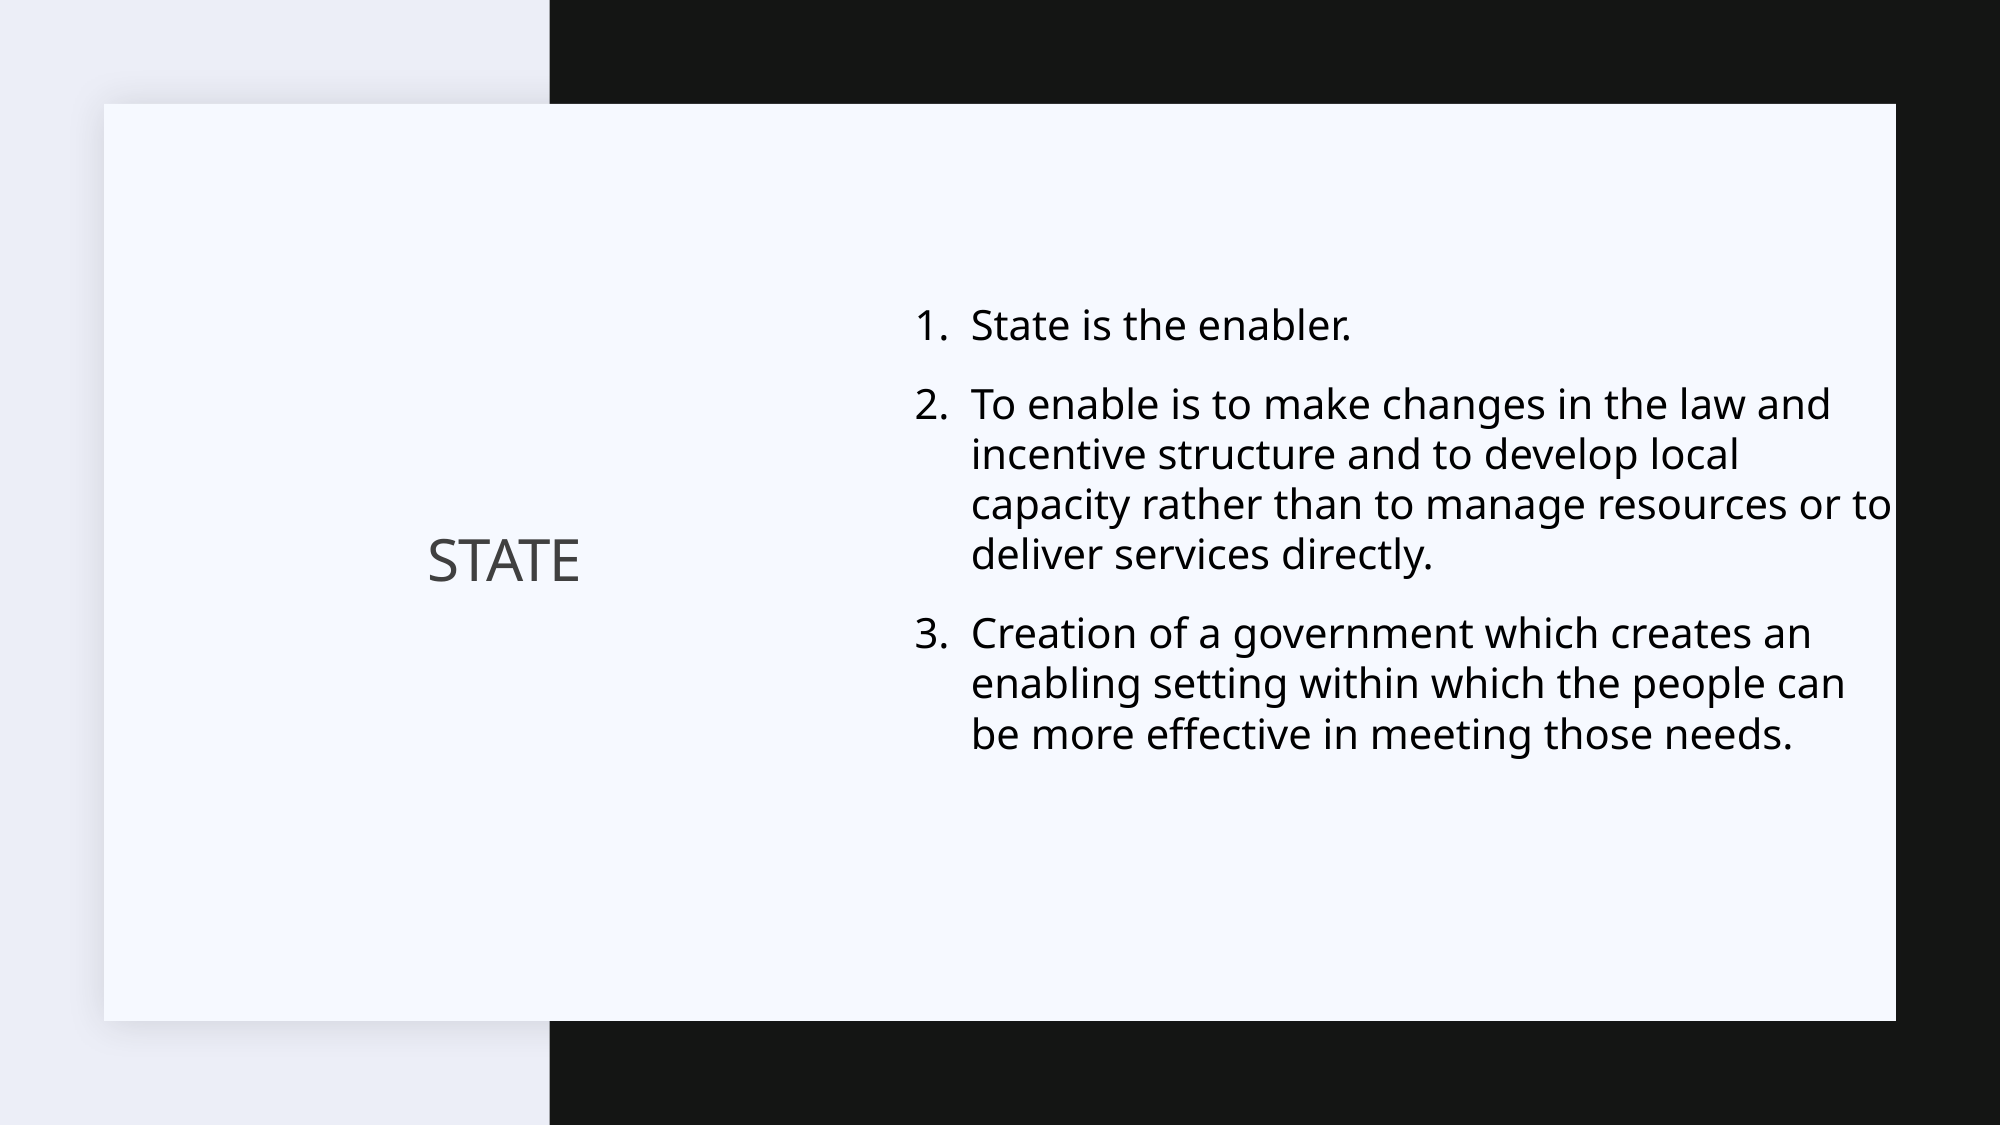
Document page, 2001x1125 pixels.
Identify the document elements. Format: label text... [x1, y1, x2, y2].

title State [104, 514, 906, 611]
list State is the enabler. To enable is to make changes in the law and incentive structure and to develop local capacity rather than to manage resources or to deliver services directly. Creation of a government which creates an enabling setting within which the people can be more effective in meeting those needs. [914, 103, 1896, 1021]
